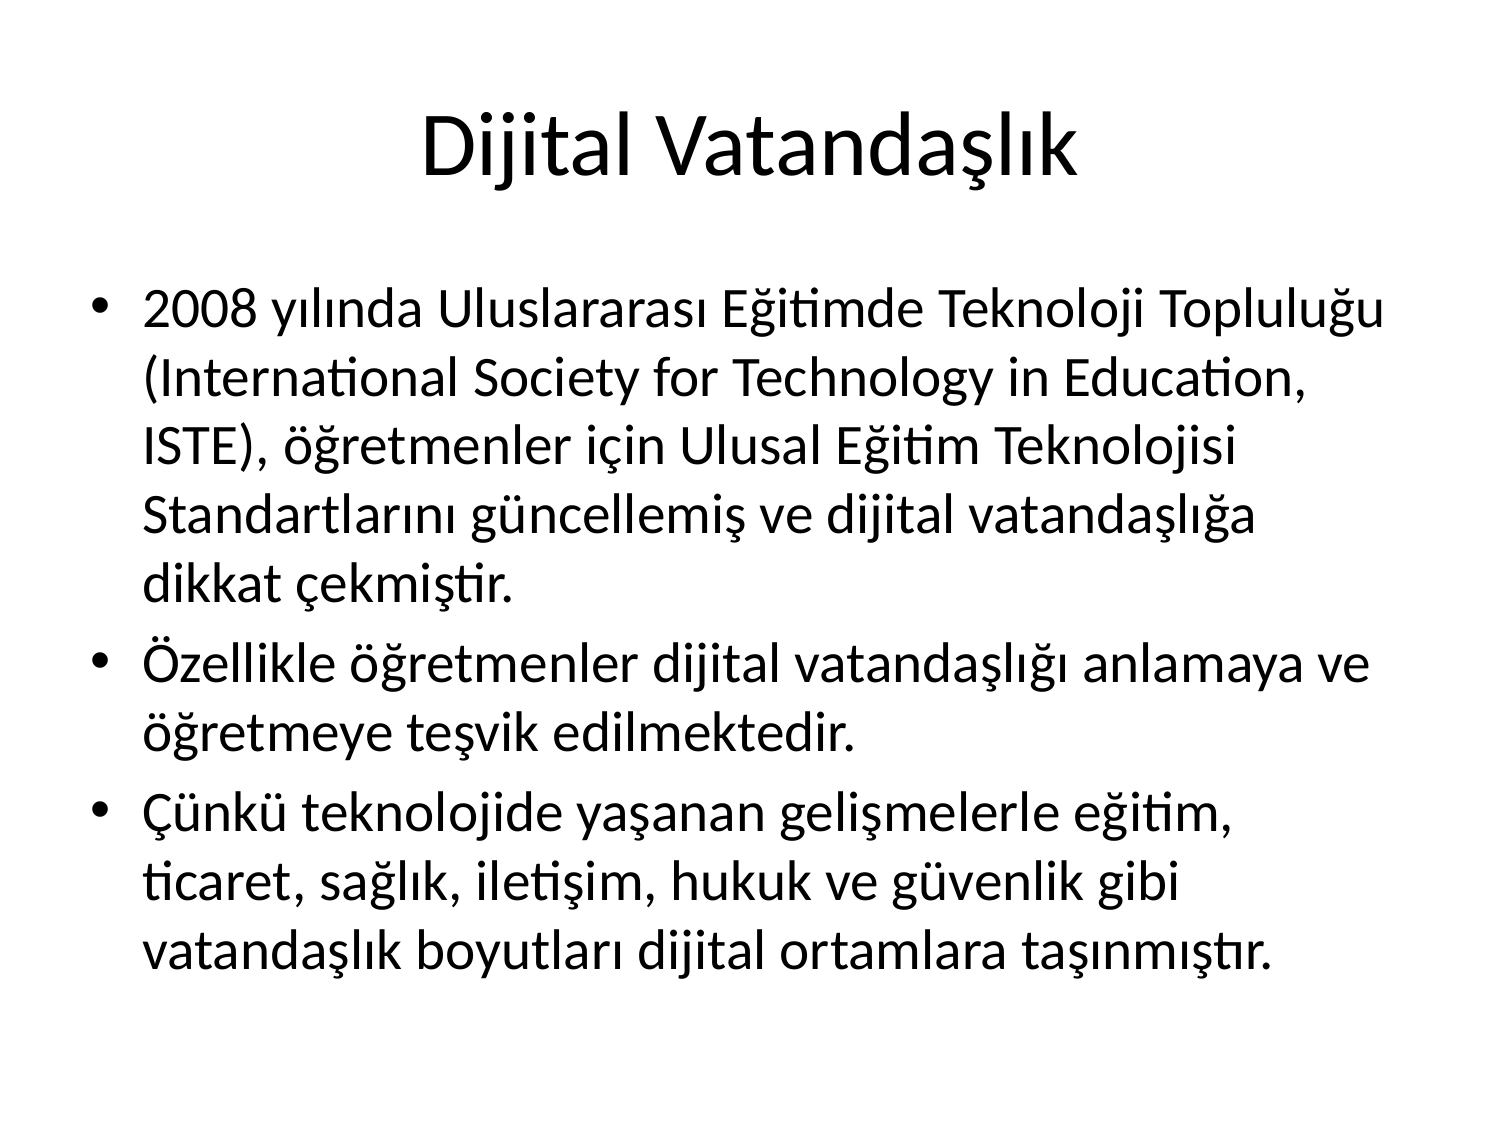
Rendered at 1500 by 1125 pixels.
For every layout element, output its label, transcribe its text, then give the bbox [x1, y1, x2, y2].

title Dijital Vatandaşlık [75, 45, 1425, 233]
list 2008 yılında Uluslararası Eğitimde Teknoloji Topluluğu (International Society for Technology in Education, ISTE), öğretmenler için Ulusal Eğitim Teknolojisi Standartlarını güncellemiş ve dijital vatandaşlığa dikkat çekmiştir. Özellikle öğretmenler dijital vatandaşlığı anlamaya ve öğretmeye teşvik edilmektedir. Çünkü teknolojide yaşanan gelişmelerle eğitim, ticaret, sağlık, iletişim, hukuk ve güvenlik gibi vatandaşlık boyutları dijital ortamlara taşınmıştır. [75, 262, 1425, 1005]
